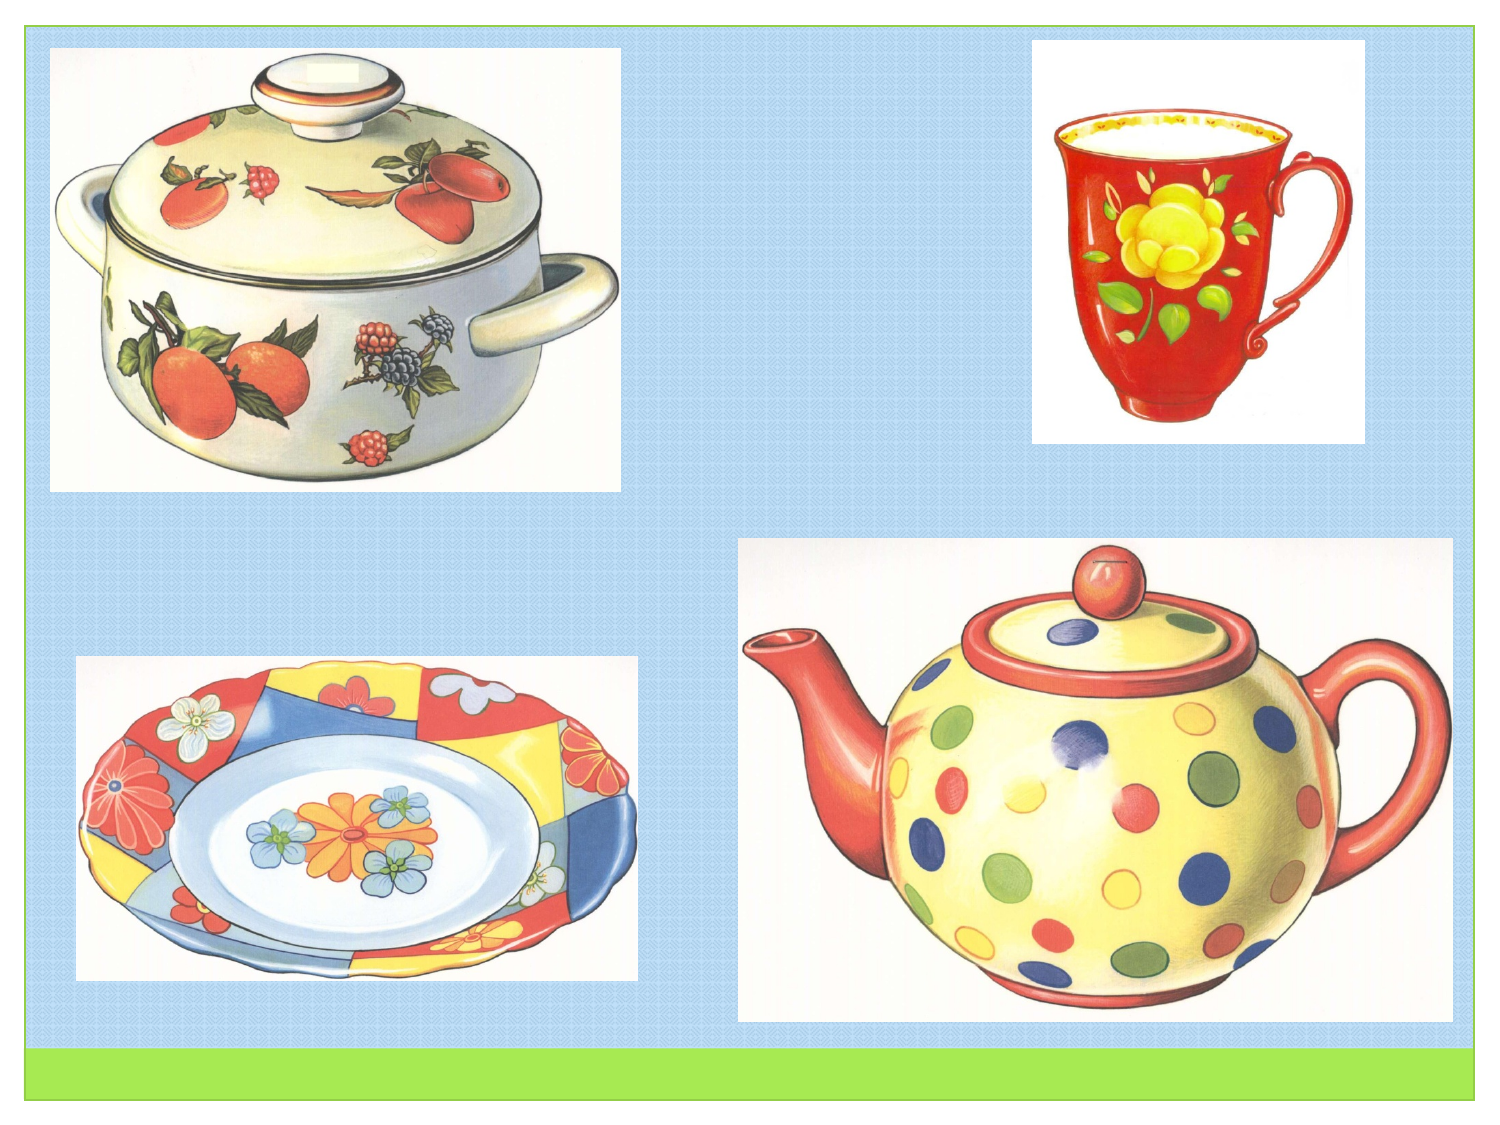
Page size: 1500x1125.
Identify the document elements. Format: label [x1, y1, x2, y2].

picture [737, 538, 1453, 1022]
picture [1032, 40, 1365, 444]
picture [76, 656, 638, 981]
picture [49, 48, 621, 492]
